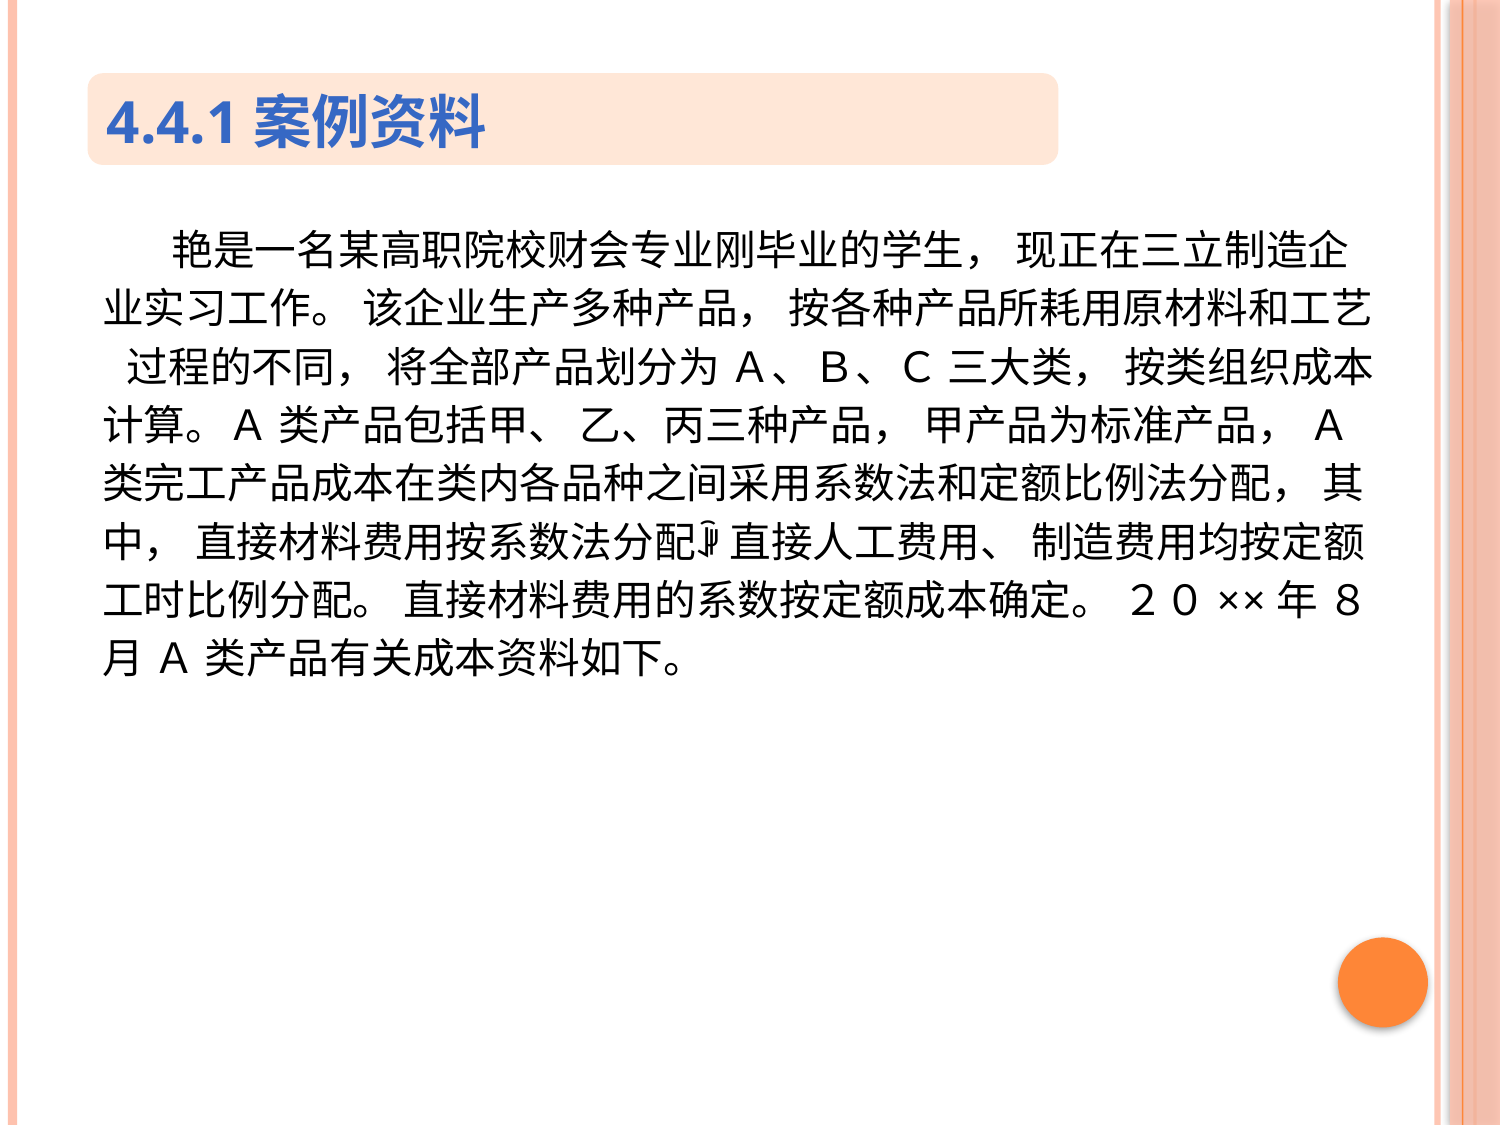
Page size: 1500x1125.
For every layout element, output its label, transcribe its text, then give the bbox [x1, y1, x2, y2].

text_box 艳是一名某高职院校财会专业刚毕业的学生， 现正在三立制造企业实习工作。 该企业生产多种产品， 按各种产品所耗用原材料和工艺 过程的不同， 将全部产品划分为 Ａ、Ｂ、Ｃ 三大类， 按类组织成本计算。Ａ 类产品包括甲、 乙、丙三种产品， 甲产品为标准产品， Ａ 类完工产品成本在类内各品种之间采用系数法和定额比例法分配， 其中， 直接材料费用按系数法分配ꎻ 直接人工费用、 制造费用均按定额工时比例分配。 直接材料费用的系数按定额成本确定。 ２０××年 ８ 月 Ａ 类产品有关成本资料如下。 [87, 208, 1400, 690]
text_box 4.4.1案例资料 [87, 73, 1059, 165]
